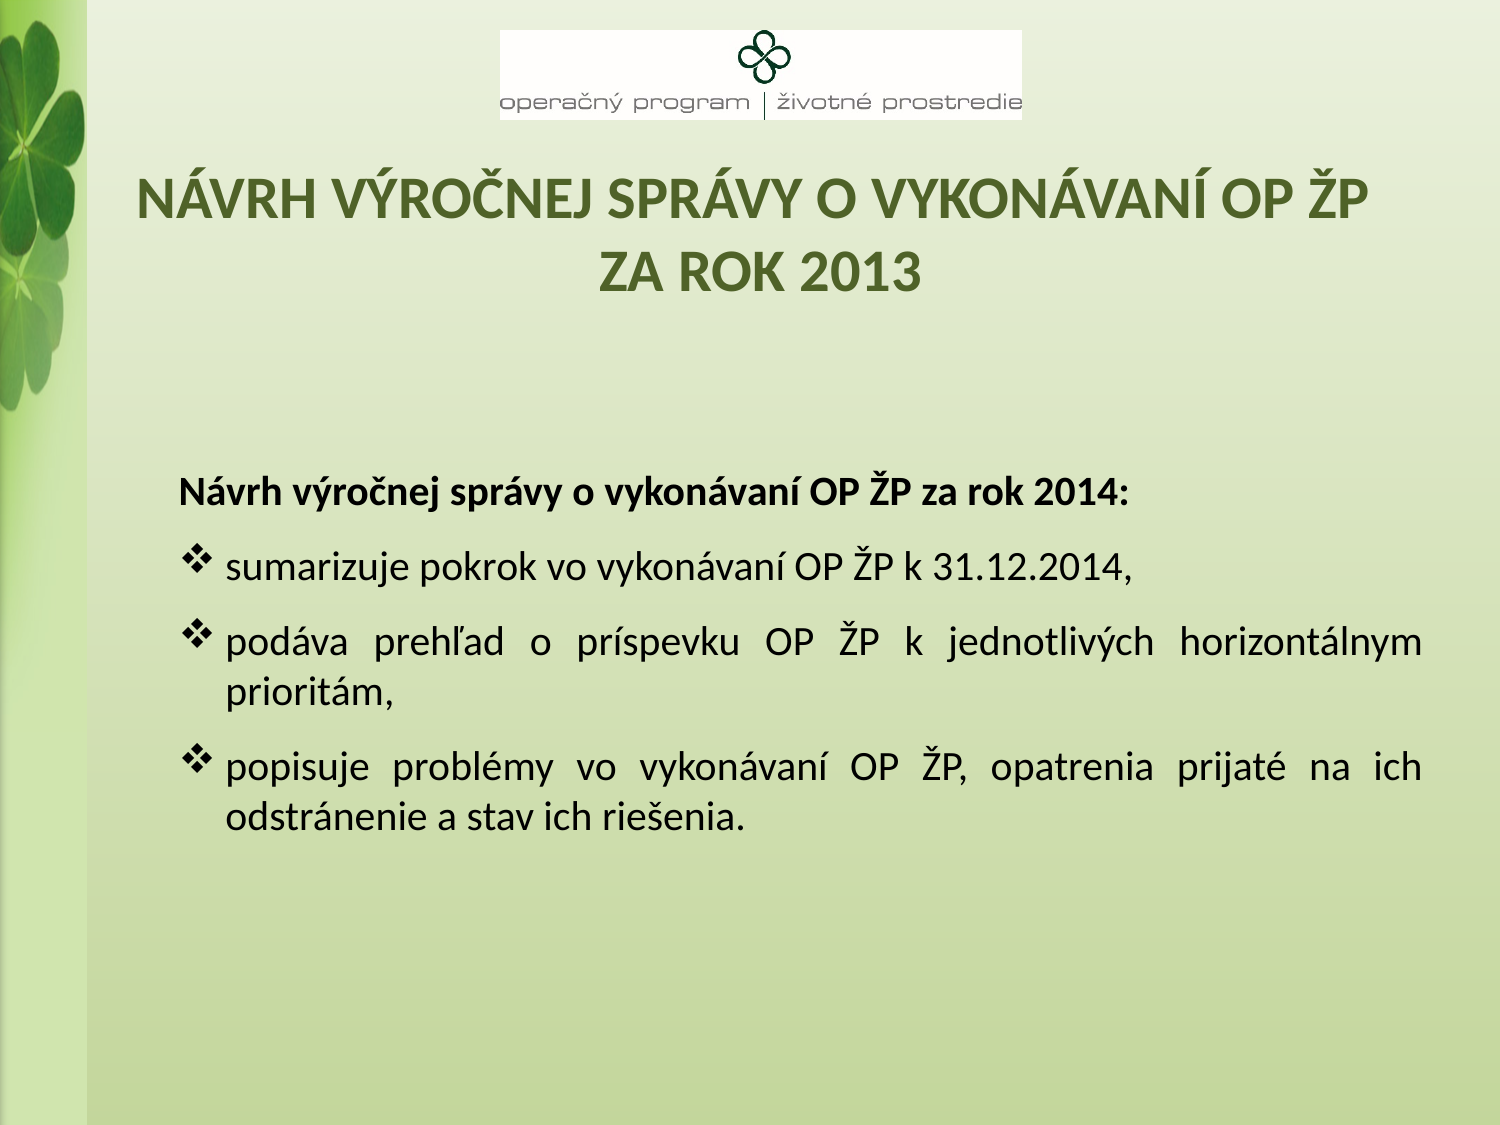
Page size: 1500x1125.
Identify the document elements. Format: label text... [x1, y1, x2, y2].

picture [500, 30, 1022, 120]
list Návrh výročnej správy o vykonávaní OP ŽP za rok 2014: sumarizuje pokrok vo vykonávaní OP ŽP k 31.12.2014, podáva prehľad o príspevku OP ŽP k jednotlivých horizontálnym prioritám, popisuje problémy vo vykonávaní OP ŽP, opatrenia prijaté na ich odstránenie a stav ich riešenia. [88, 456, 1439, 917]
picture [0, 0, 87, 1125]
title Návrh Výročnej správy o vykonávaní OP ŽP za rok 2013 [85, 137, 1436, 325]
